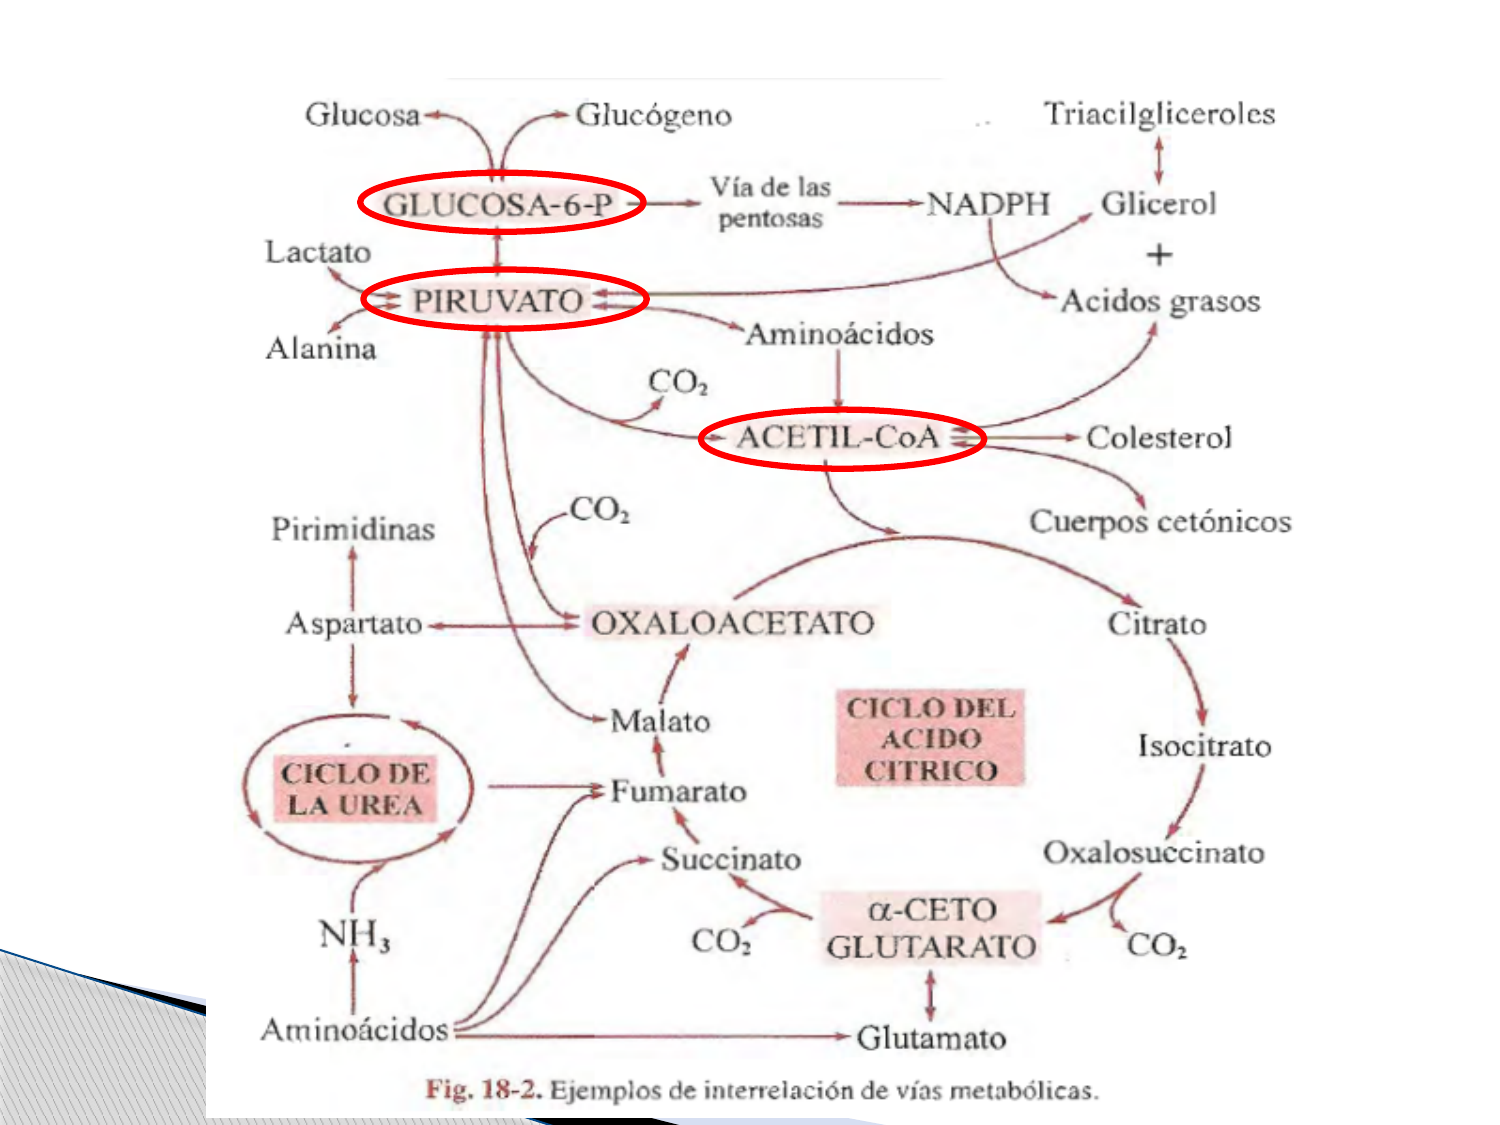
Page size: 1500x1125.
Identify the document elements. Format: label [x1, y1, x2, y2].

picture [206, 77, 1459, 1118]
